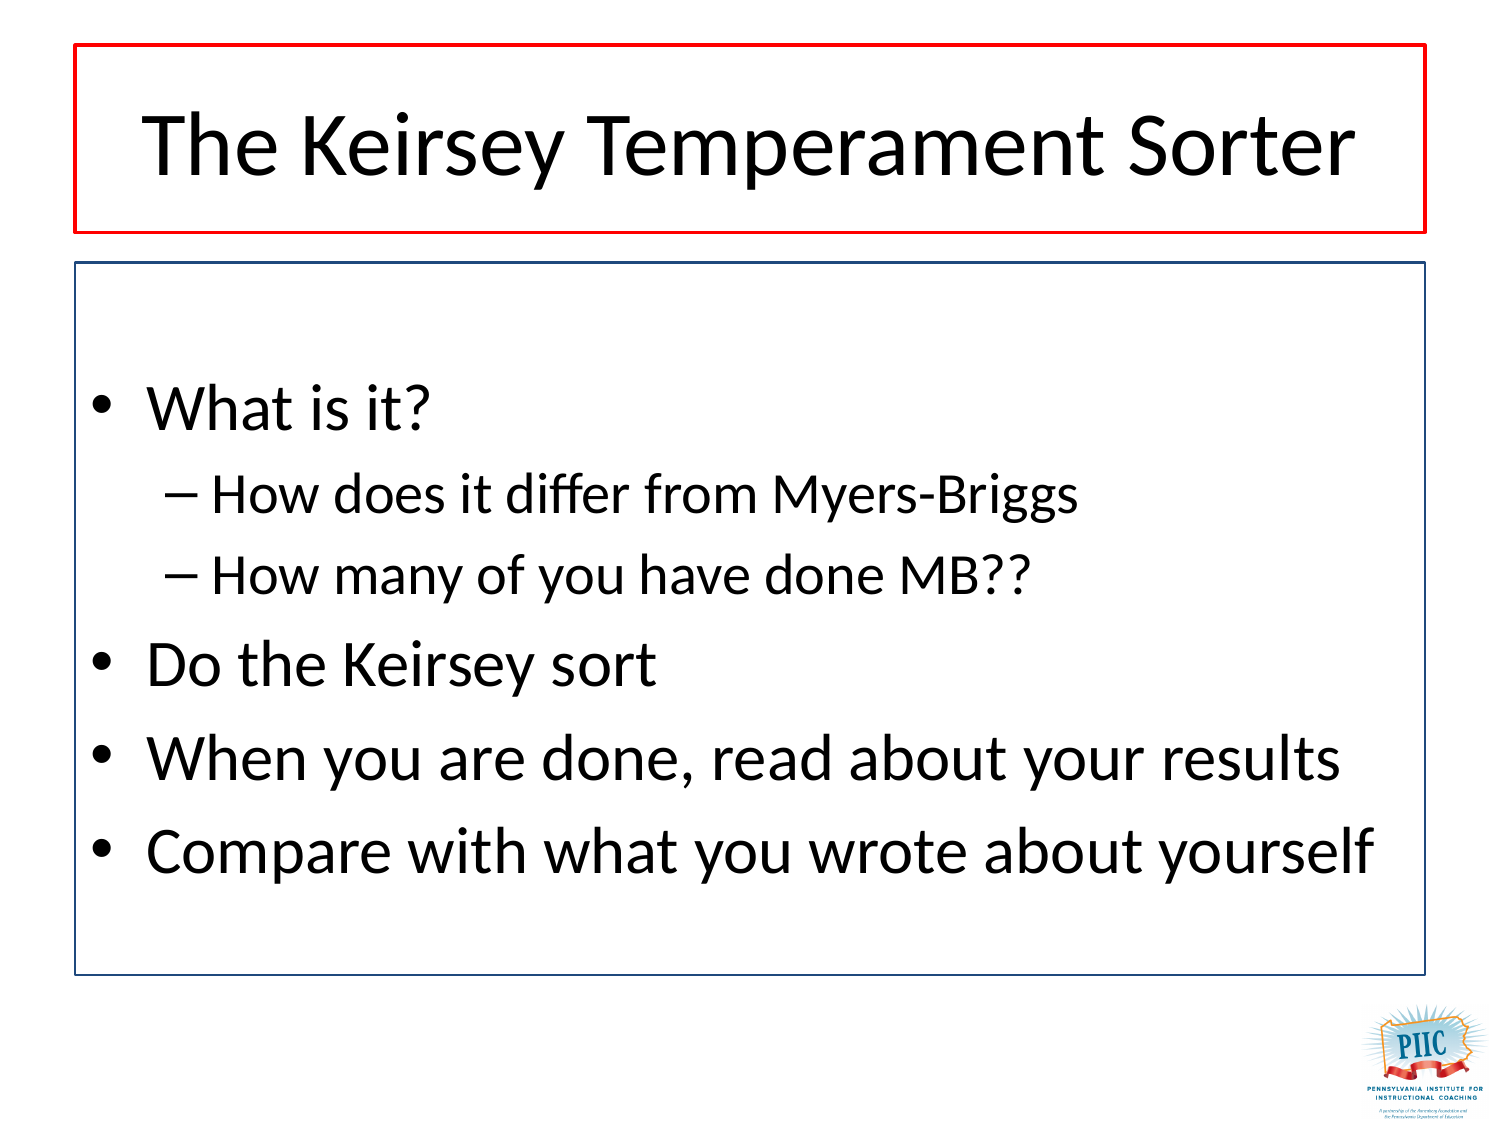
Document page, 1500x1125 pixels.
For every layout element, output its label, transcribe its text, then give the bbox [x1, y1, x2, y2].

title The Keirsey Temperament Sorter [75, 45, 1425, 233]
picture [1360, 1004, 1489, 1121]
list What is it? How does it differ from Myers-Briggs How many of you have done MB?? Do the Keirsey sort When you are done, read about your results Compare with what you wrote about yourself [75, 262, 1425, 975]
